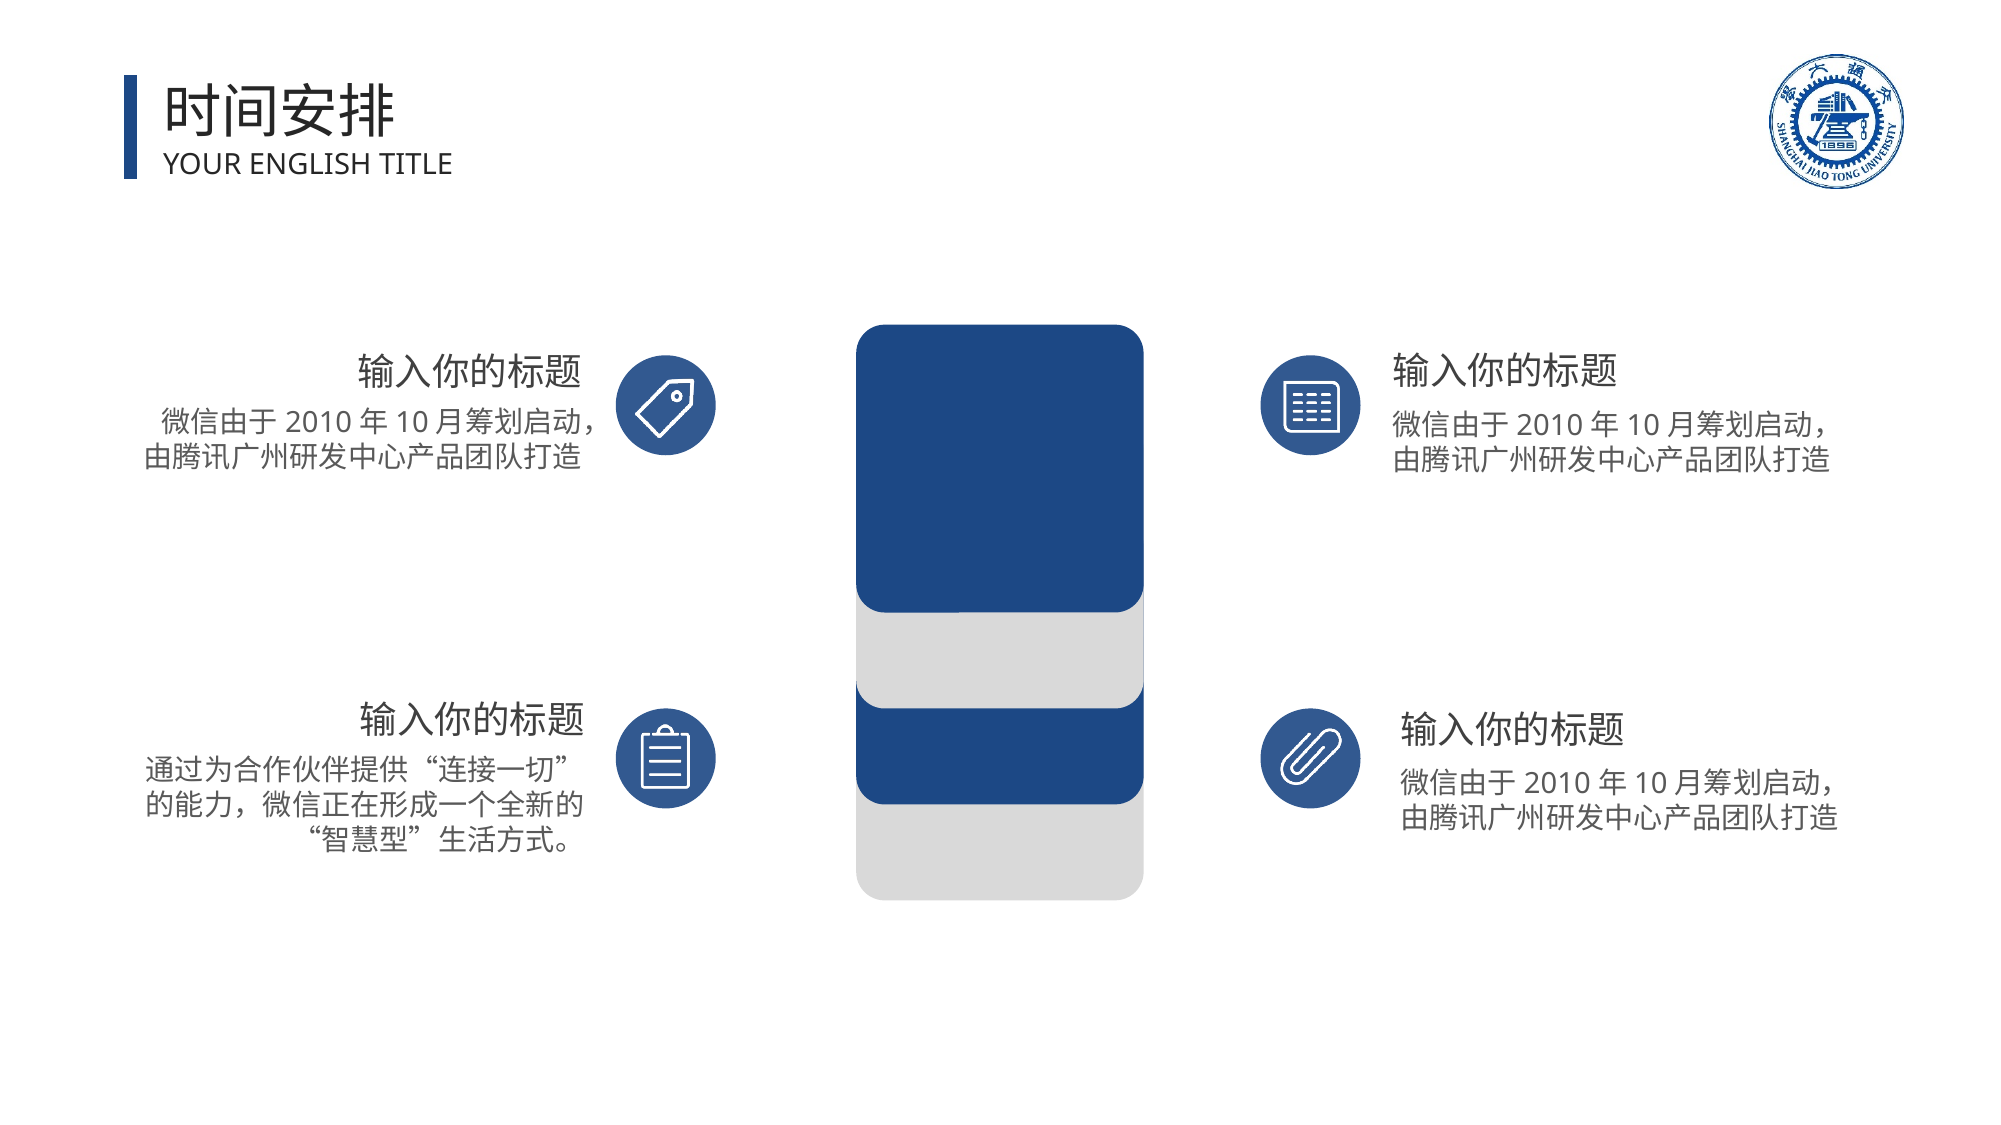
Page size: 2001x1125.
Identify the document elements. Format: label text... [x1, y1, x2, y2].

text_box [1259, 354, 1362, 457]
text_box YOUR ENGLISH TITLE [148, 137, 518, 188]
text_box [1259, 707, 1362, 810]
text_box [614, 354, 717, 457]
text_box 微信由于2010年10月筹划启动，由腾讯广州研发中心产品团队打造 [1377, 398, 1848, 484]
text_box [855, 323, 1145, 614]
picture [1769, 54, 1904, 189]
text_box 输入你的标题 [231, 340, 597, 395]
picture [1278, 724, 1343, 789]
text_box [855, 686, 1145, 806]
text_box [614, 707, 717, 810]
text_box 输入你的标题 [234, 688, 600, 744]
text_box 时间安排 [148, 67, 565, 152]
picture [1279, 374, 1344, 439]
text_box 微信由于2010年10月筹划启动，由腾讯广州研发中心产品团队打造 [1385, 757, 1856, 842]
text_box 输入你的标题 [1377, 340, 1743, 398]
text_box 微信由于2010年10月筹划启动，由腾讯广州研发中心产品团队打造 [126, 395, 597, 481]
text_box [855, 591, 1145, 710]
text_box [855, 782, 1145, 902]
text_box 通过为合作伙伴提供“连接一切”的能力，微信正在形成一个全新的“智慧型”生活方式。 [129, 744, 600, 864]
text_box 输入你的标题 [1385, 698, 1751, 757]
picture [632, 724, 698, 789]
picture [635, 374, 698, 438]
